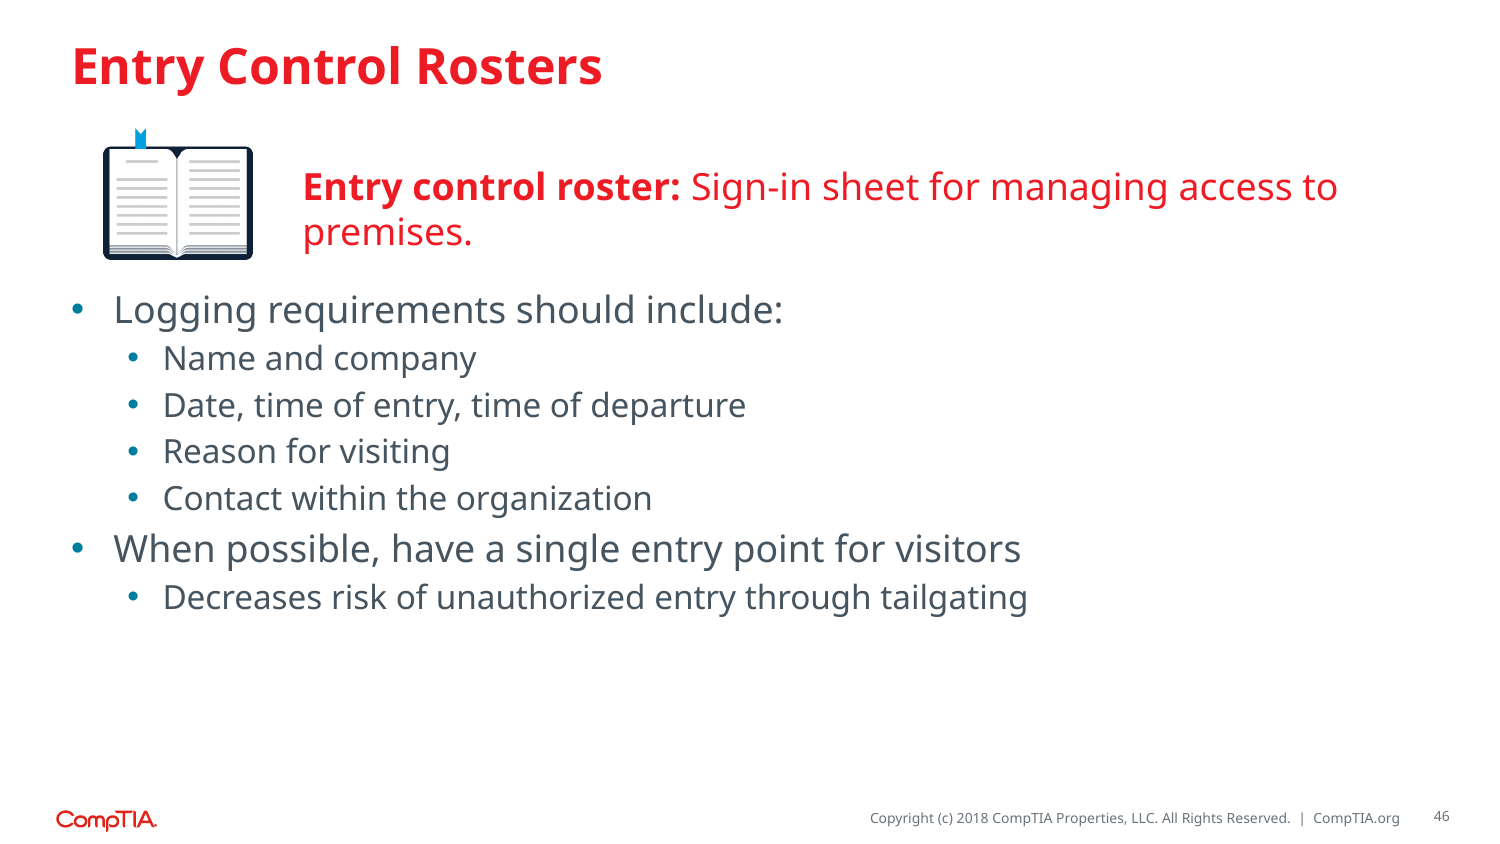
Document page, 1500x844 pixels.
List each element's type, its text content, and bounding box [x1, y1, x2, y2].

picture [103, 128, 253, 260]
slide_number 46 [1407, 800, 1450, 835]
list Entry control roster: Sign-in sheet for managing access to premises. [287, 155, 1445, 249]
title Entry Control Rosters [56, 12, 1444, 117]
list Logging requirements should include: Name and company Date, time of entry, time of departure Reason for visiting Contact within the organization When possible, have a single entry point for visitors Decreases risk of unauthorized entry through tailgating [56, 278, 1444, 764]
